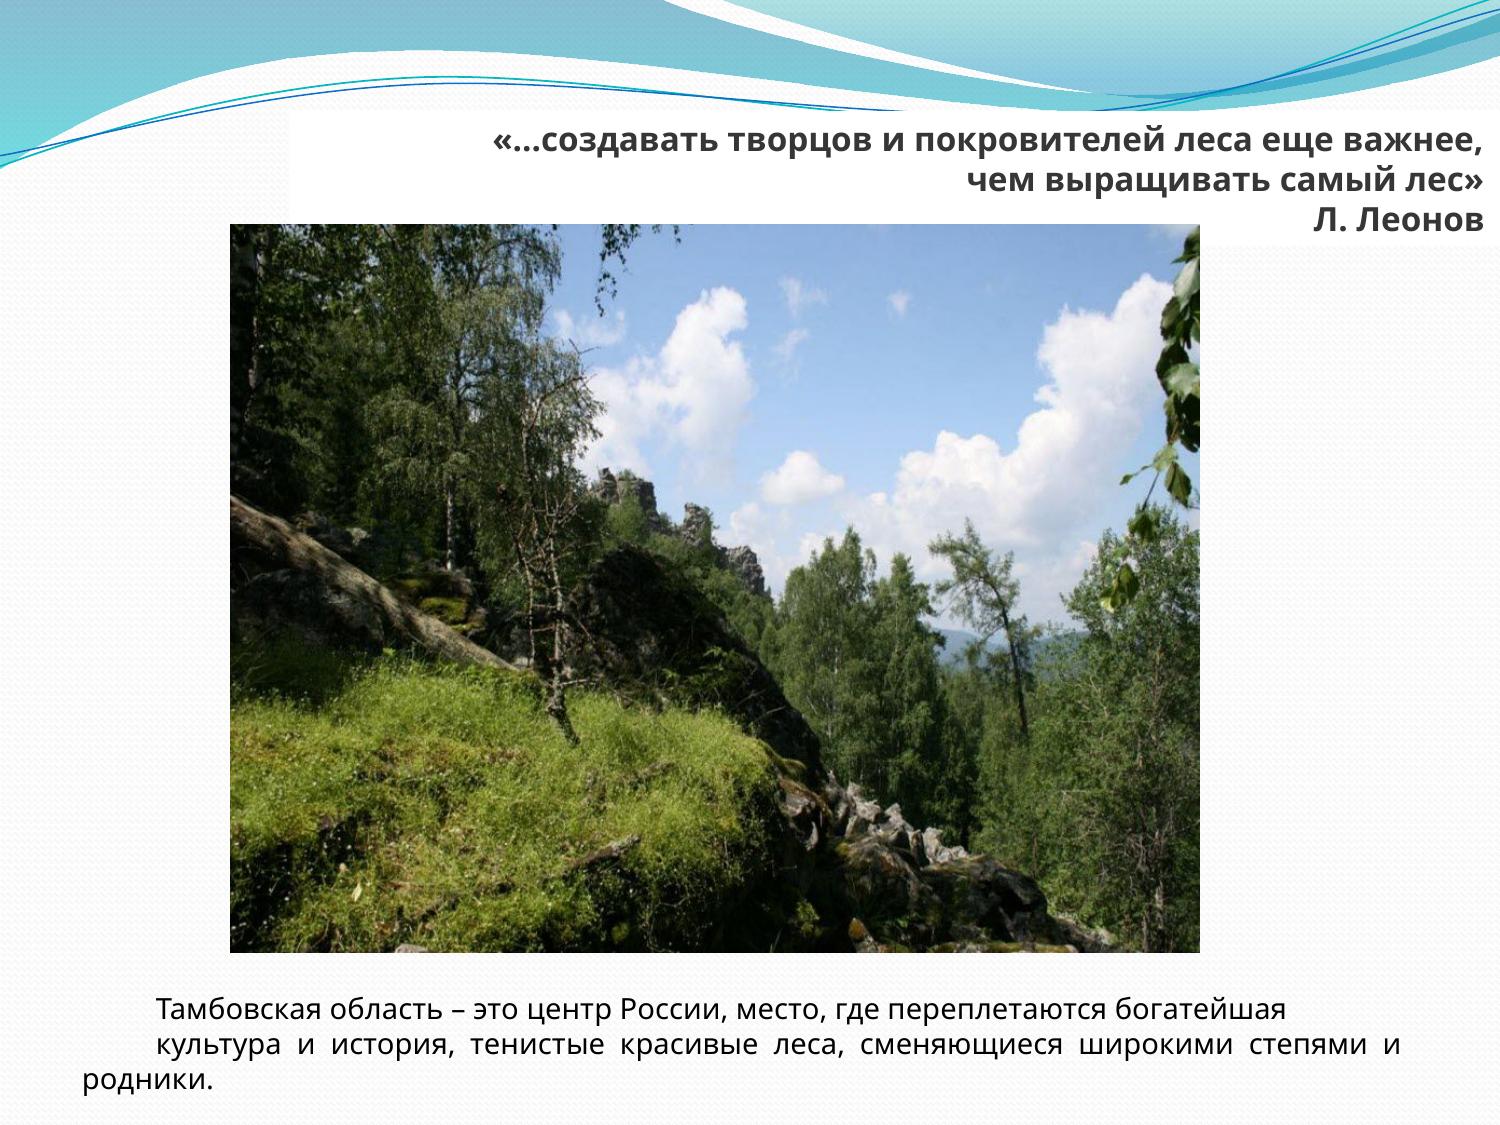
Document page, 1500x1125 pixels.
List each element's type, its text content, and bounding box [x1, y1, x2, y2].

text_box «…создавать творцов и покровителей леса еще важнее, чем выращивать самый лес» Л. Леонов [289, 111, 1500, 246]
text_box Тамбовская область – это центр России, место, где переплетаются богатейшая культура и история, тенистые красивые леса, сменяющиеся широкими степями и родники. [66, 1000, 1418, 1085]
picture [229, 224, 1201, 953]
